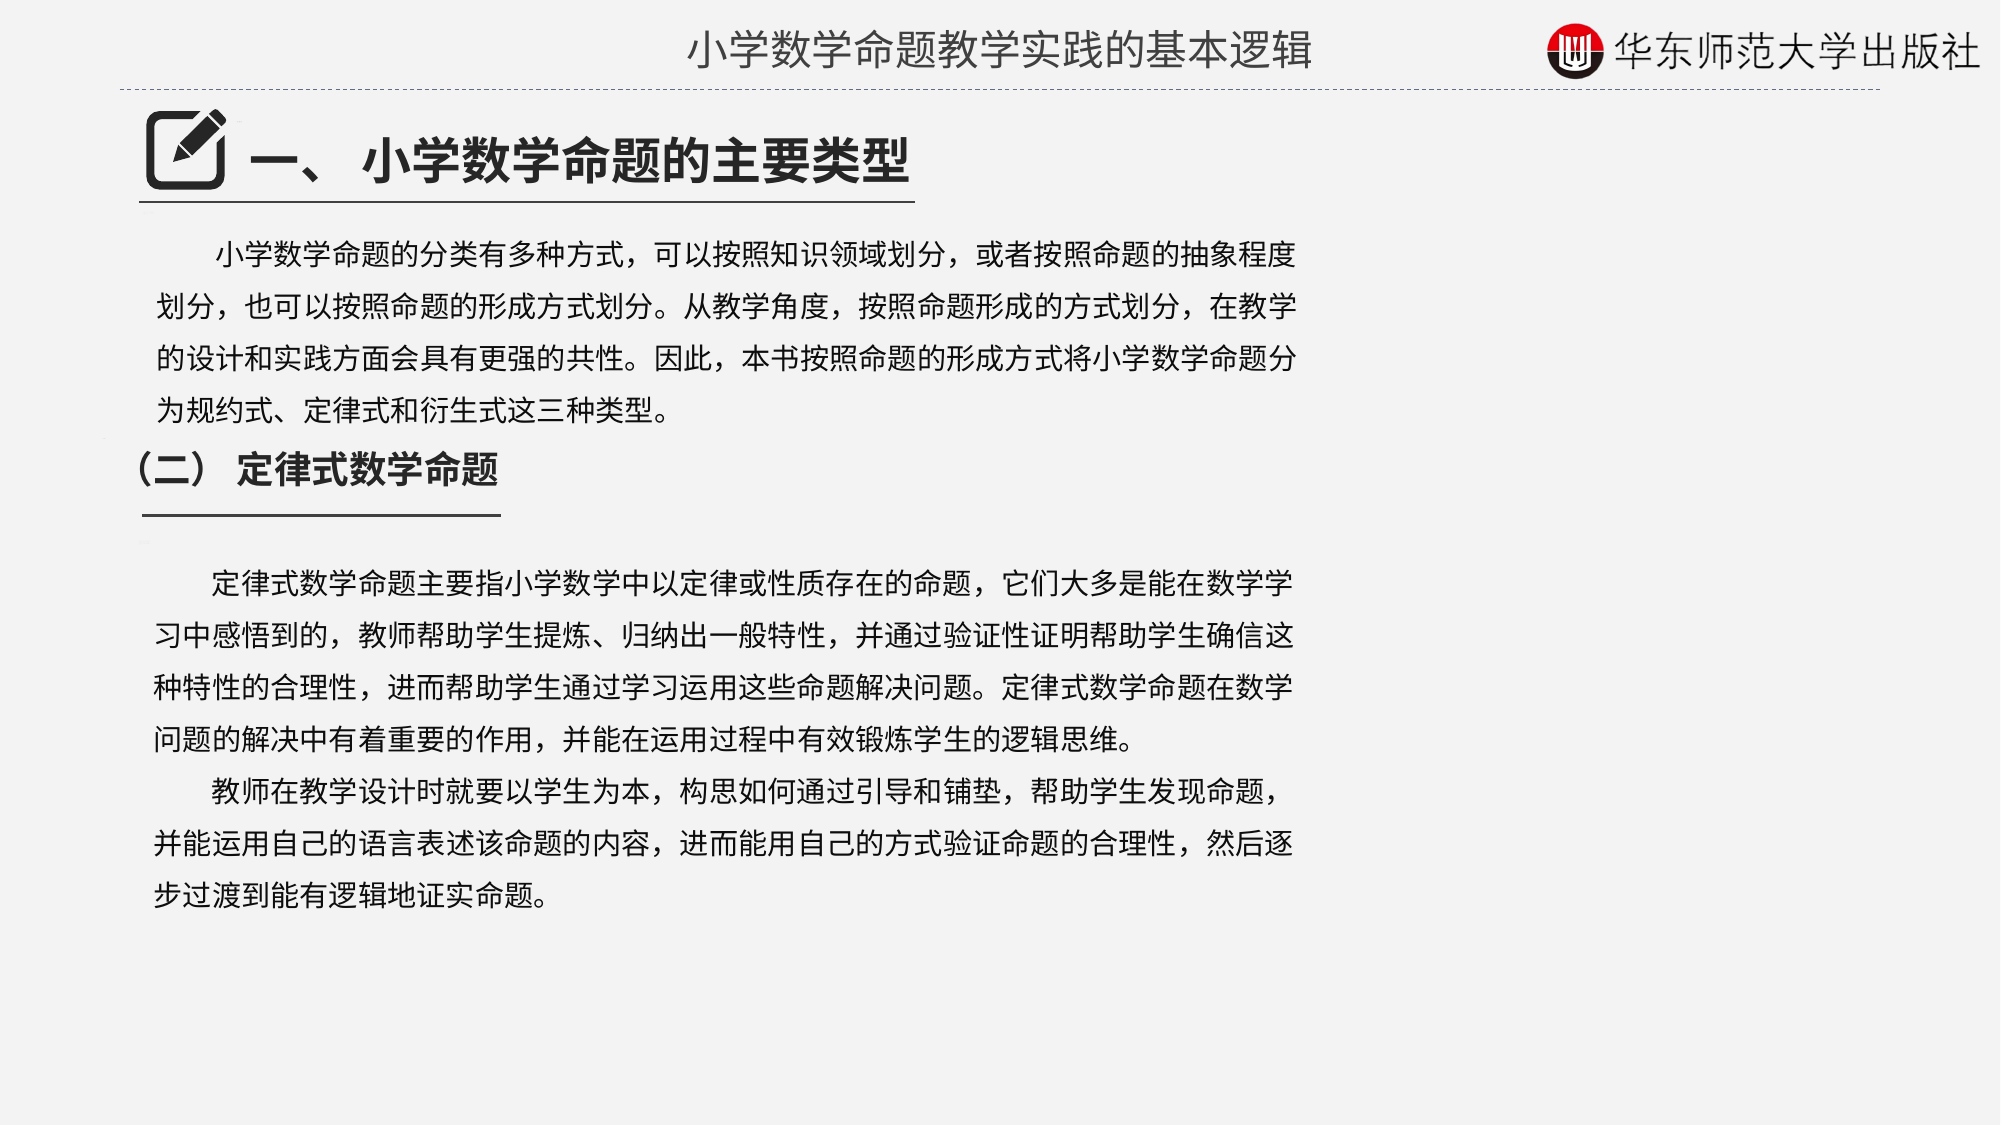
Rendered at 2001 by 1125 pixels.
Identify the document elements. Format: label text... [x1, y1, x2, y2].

text_box （二） 定律式数学命题 [101, 438, 692, 498]
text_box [1536, 13, 1989, 83]
text_box 一、 小学数学命题的主要类型 [235, 121, 1147, 197]
text_box 小学数学命题教学实践的基本逻辑 [680, 23, 1320, 74]
text_box [146, 111, 225, 190]
text_box 小学数学命题的分类有多种方式，可以按照知识领域划分，或者按照命题的抽象程度划分，也可以按照命题的形成方式划分。从教学角度，按照命题形成的方式划分，在教学的设计和实践方面会具有更强的共性。因此，本书按照命题的形成方式将小学数学命题分为规约式、定律式和衍生式这三种类型。 [142, 212, 1320, 436]
text_box 定律式数学命题主要指小学数学中以定律或性质存在的命题，它们大多是能在数学学习中感悟到的，教师帮助学生提炼、归纳出一般特性，并通过验证性证明帮助学生确信这种特性的合理性，进而帮助学生通过学习运用这些命题解决问题。定律式数学命题在数学问题的解决中有着重要的作用，并能在运用过程中有效锻炼学生的逻辑思维。 教师在教学设计时就要以学生为本，构思如何通过引导和铺垫，帮助学生发现命题，并能运用自己的语言表述该命题的内容，进而能用自己的方式验证命题的合理性，然后逐步过渡到能有逻辑地证实命题。 [138, 540, 1320, 920]
text_box [208, 109, 227, 127]
